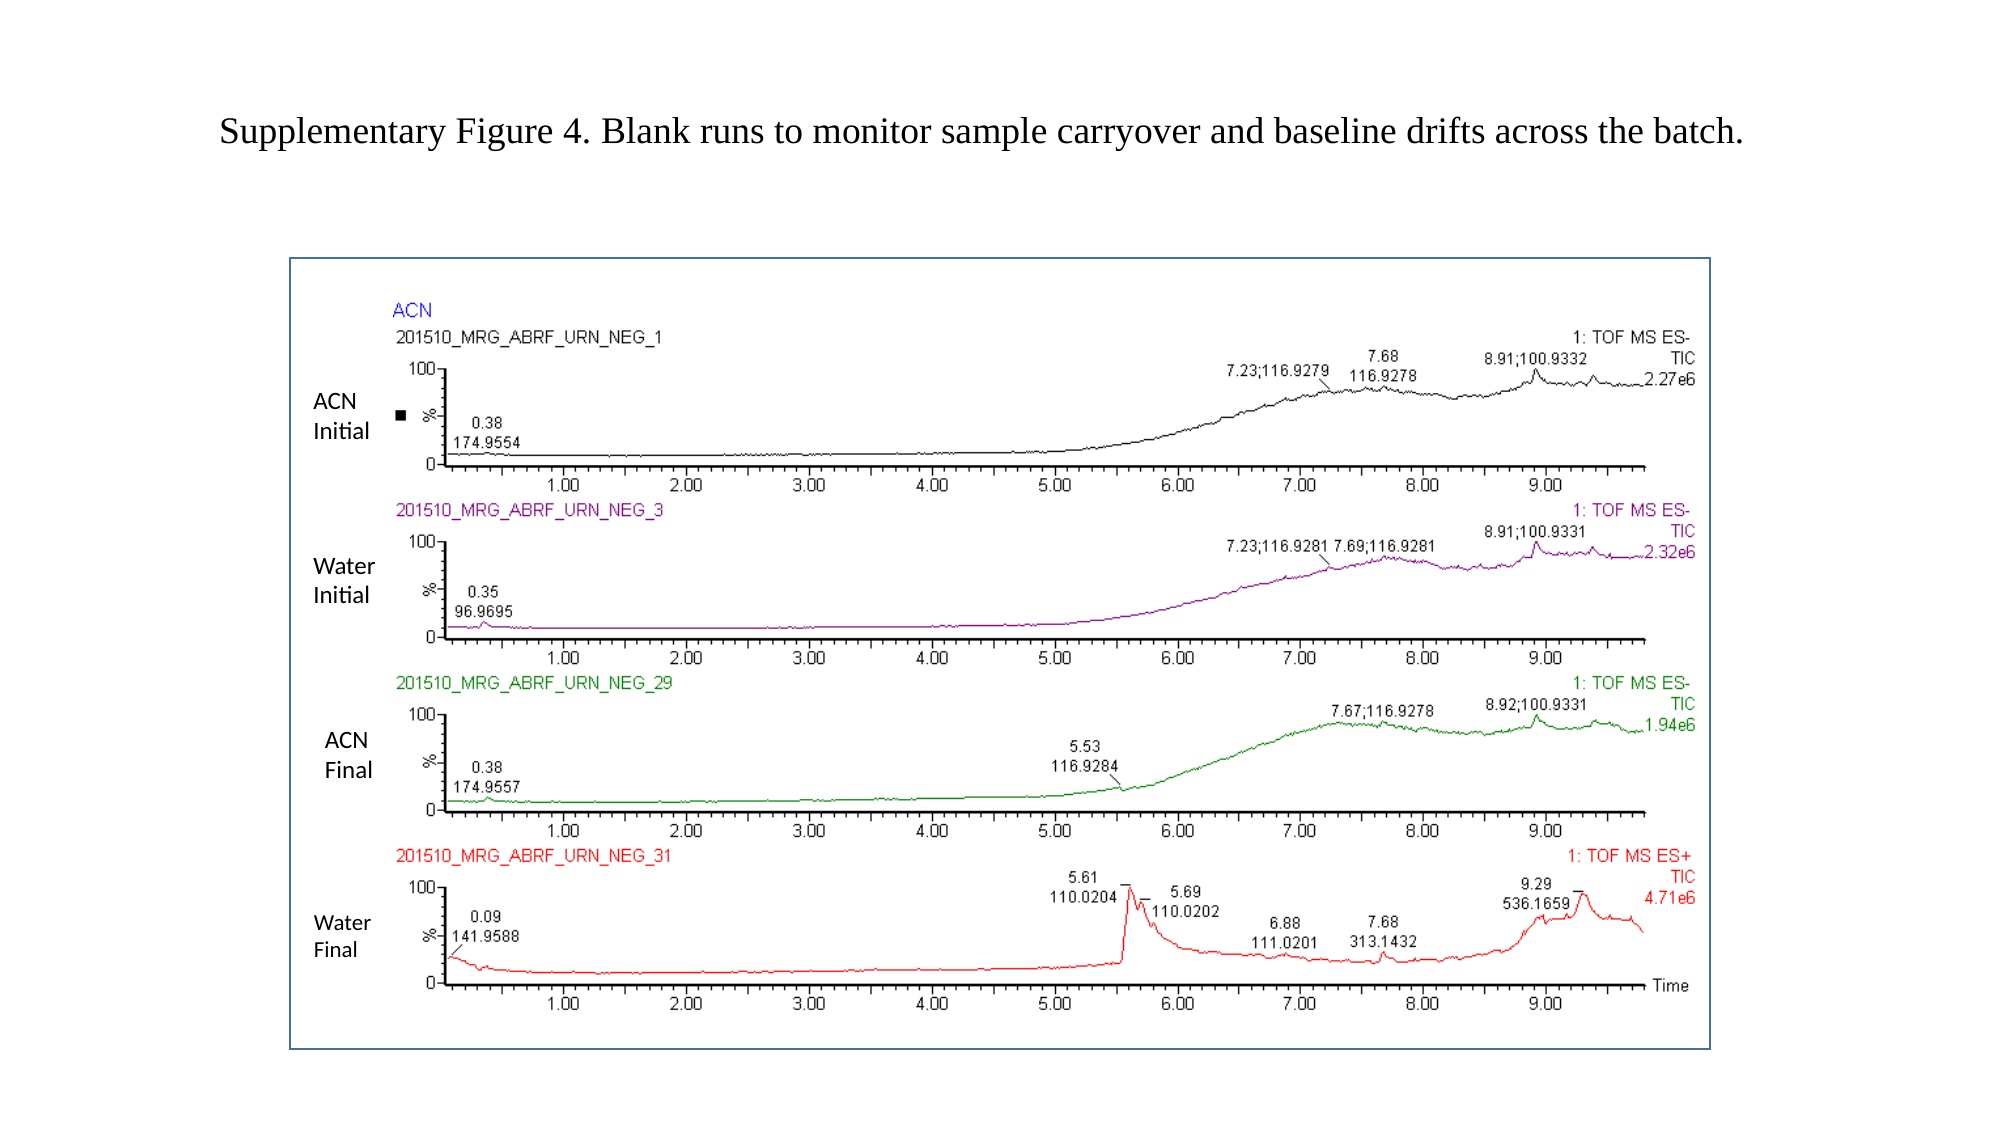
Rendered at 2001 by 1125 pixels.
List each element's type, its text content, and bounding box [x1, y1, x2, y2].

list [393, 299, 1700, 1014]
text_box Supplementary Figure 4. Blank runs to monitor sample carryover and baseline drifts across the batch. [204, 98, 1796, 159]
text_box [289, 257, 1711, 1050]
